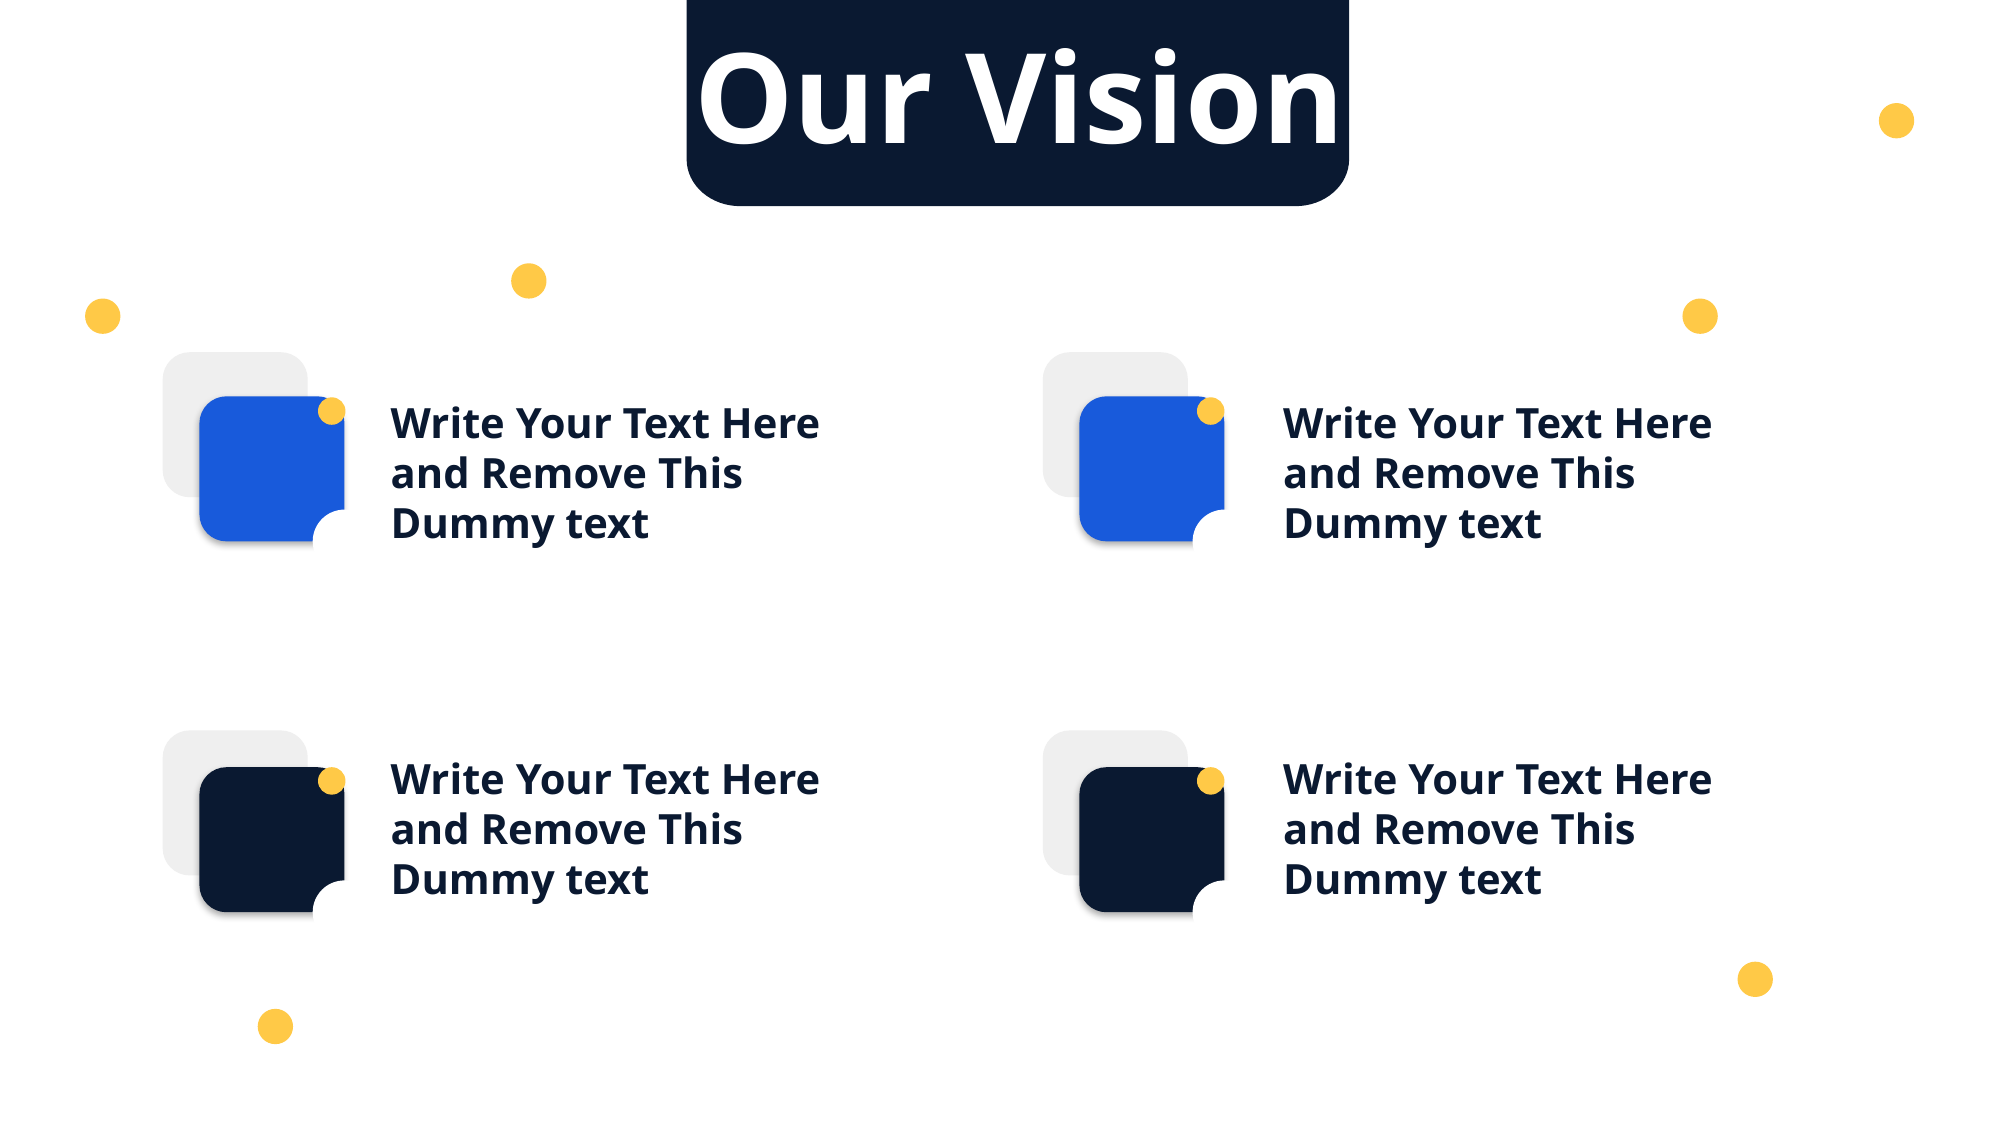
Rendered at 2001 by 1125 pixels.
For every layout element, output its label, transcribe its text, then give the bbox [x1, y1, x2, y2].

text_box [257, 1008, 294, 1045]
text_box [161, 350, 378, 574]
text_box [161, 729, 378, 945]
text_box [1682, 298, 1718, 334]
text_box [1878, 103, 1915, 139]
text_box Write Your Text Here and Remove This Dummy text [1268, 745, 1789, 911]
text_box [511, 263, 547, 299]
text_box [85, 298, 121, 334]
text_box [1041, 729, 1258, 945]
text_box Write Your Text Here and Remove This Dummy text [378, 745, 897, 911]
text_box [685, 0, 1350, 207]
text_box [1737, 961, 1773, 997]
text_box Write Your Text Here and Remove This Dummy text [1268, 389, 1789, 555]
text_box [1041, 350, 1258, 574]
text_box Write Your Text Here and Remove This Dummy text [378, 389, 897, 555]
